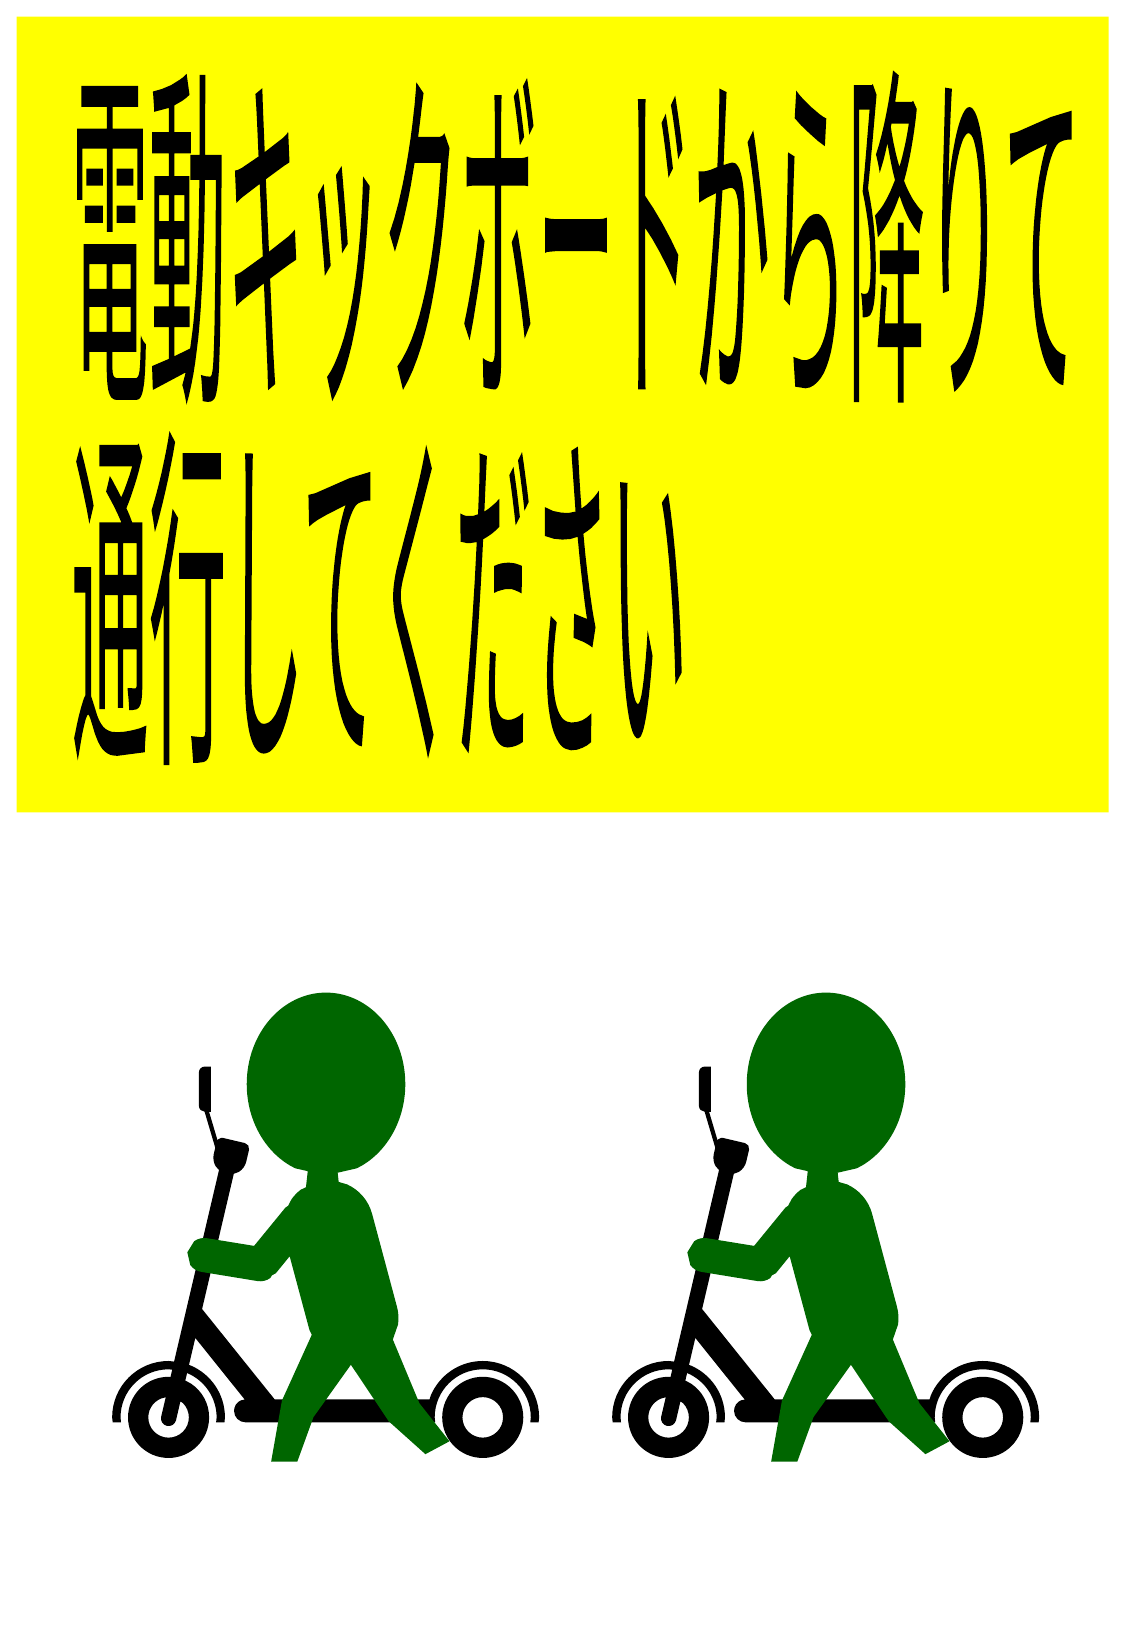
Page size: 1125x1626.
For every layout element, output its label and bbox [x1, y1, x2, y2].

text_box [611, 992, 1040, 1462]
text_box [111, 992, 540, 1462]
text_box [14, 14, 1111, 814]
